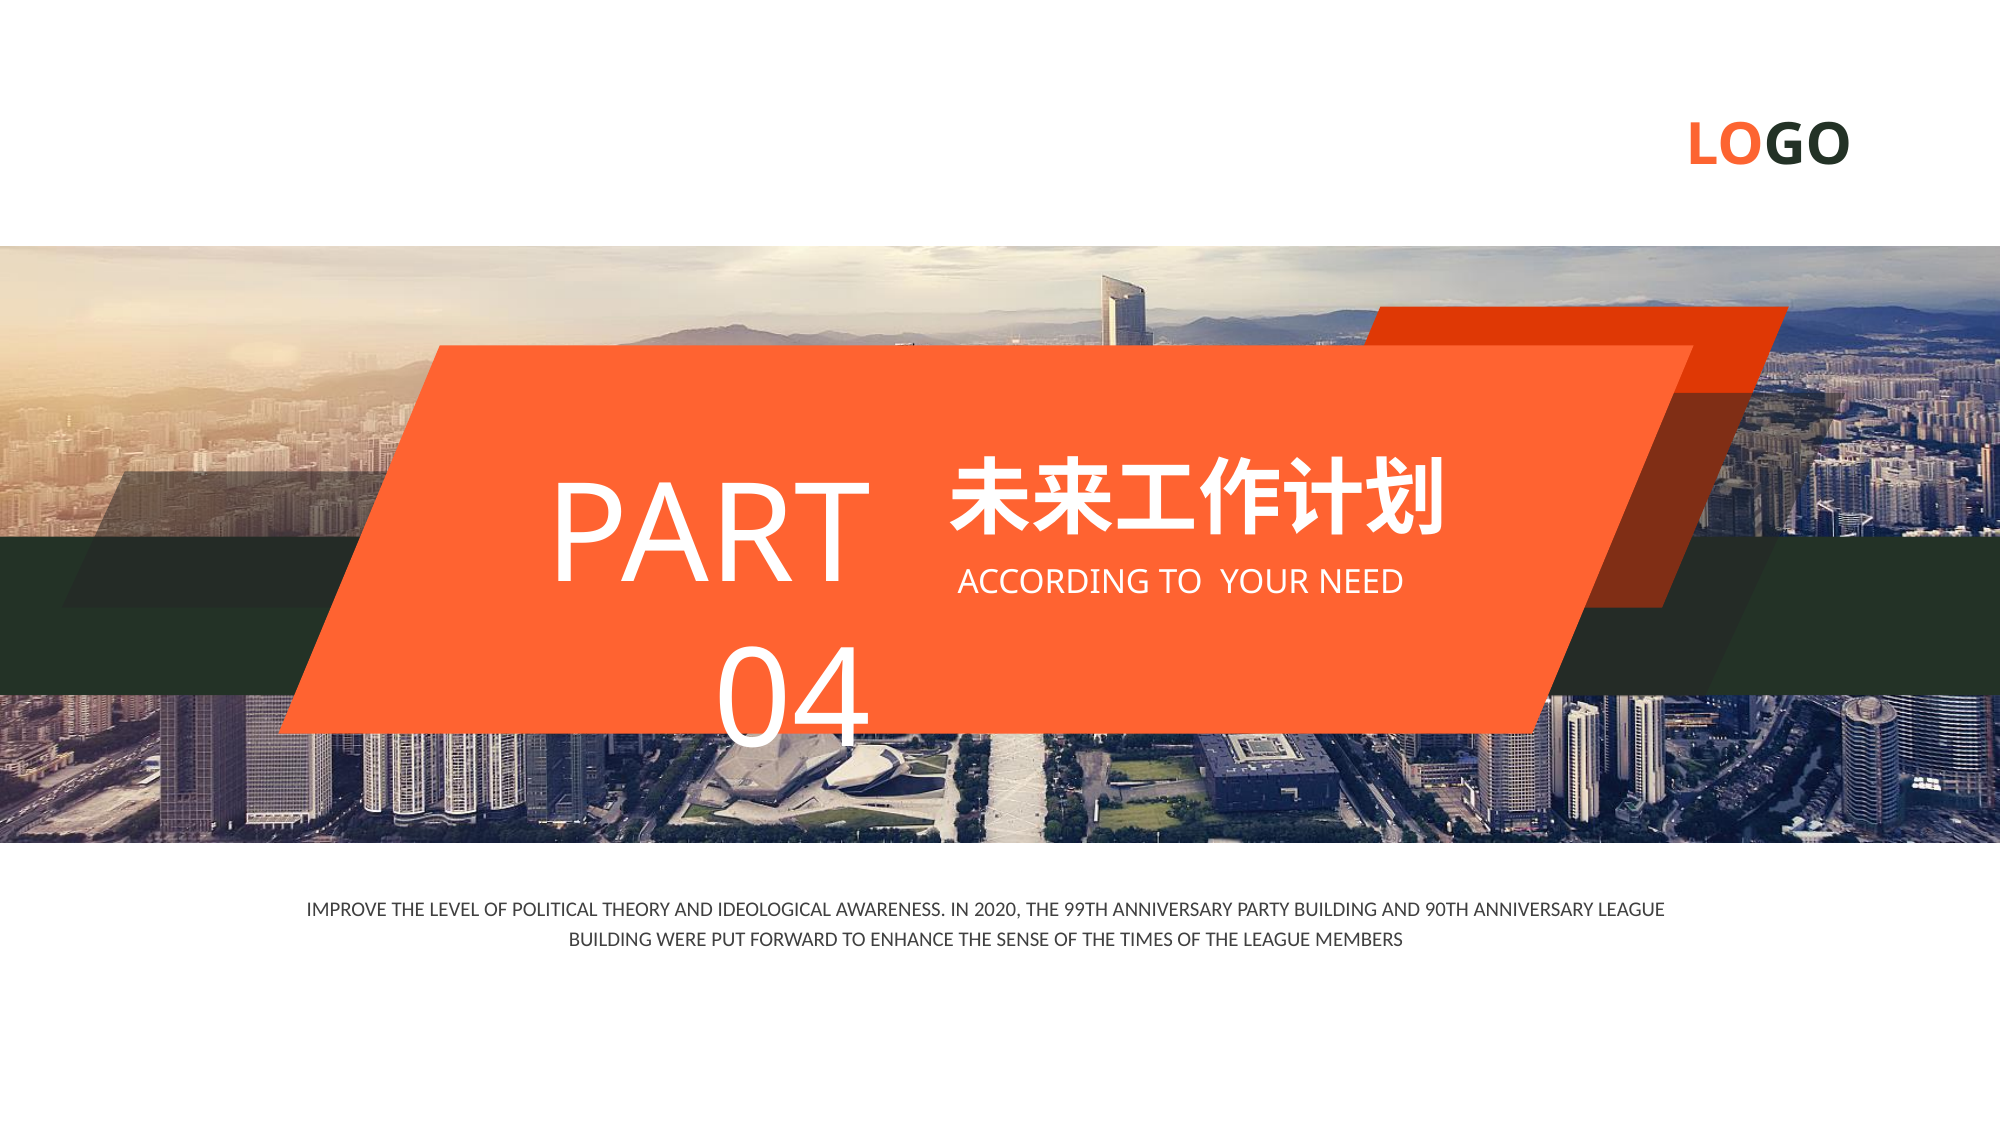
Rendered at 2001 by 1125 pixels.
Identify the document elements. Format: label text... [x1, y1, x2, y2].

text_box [405, 436, 1529, 618]
text_box IMPROVE THE LEVEL OF POLITICAL THEORY AND IDEOLOGICAL AWARENESS. IN 2020, THE 99TH ANNIVERSARY PARTY BUILDING AND 90TH ANNIVERSARY LEAGUE BUILDING WERE PUT FORWARD TO ENHANCE THE SENSE OF THE TIMES OF THE LEAGUE MEMBERS [265, 883, 1706, 958]
picture [0, 246, 2000, 843]
text_box LOGO [1614, 98, 1924, 184]
